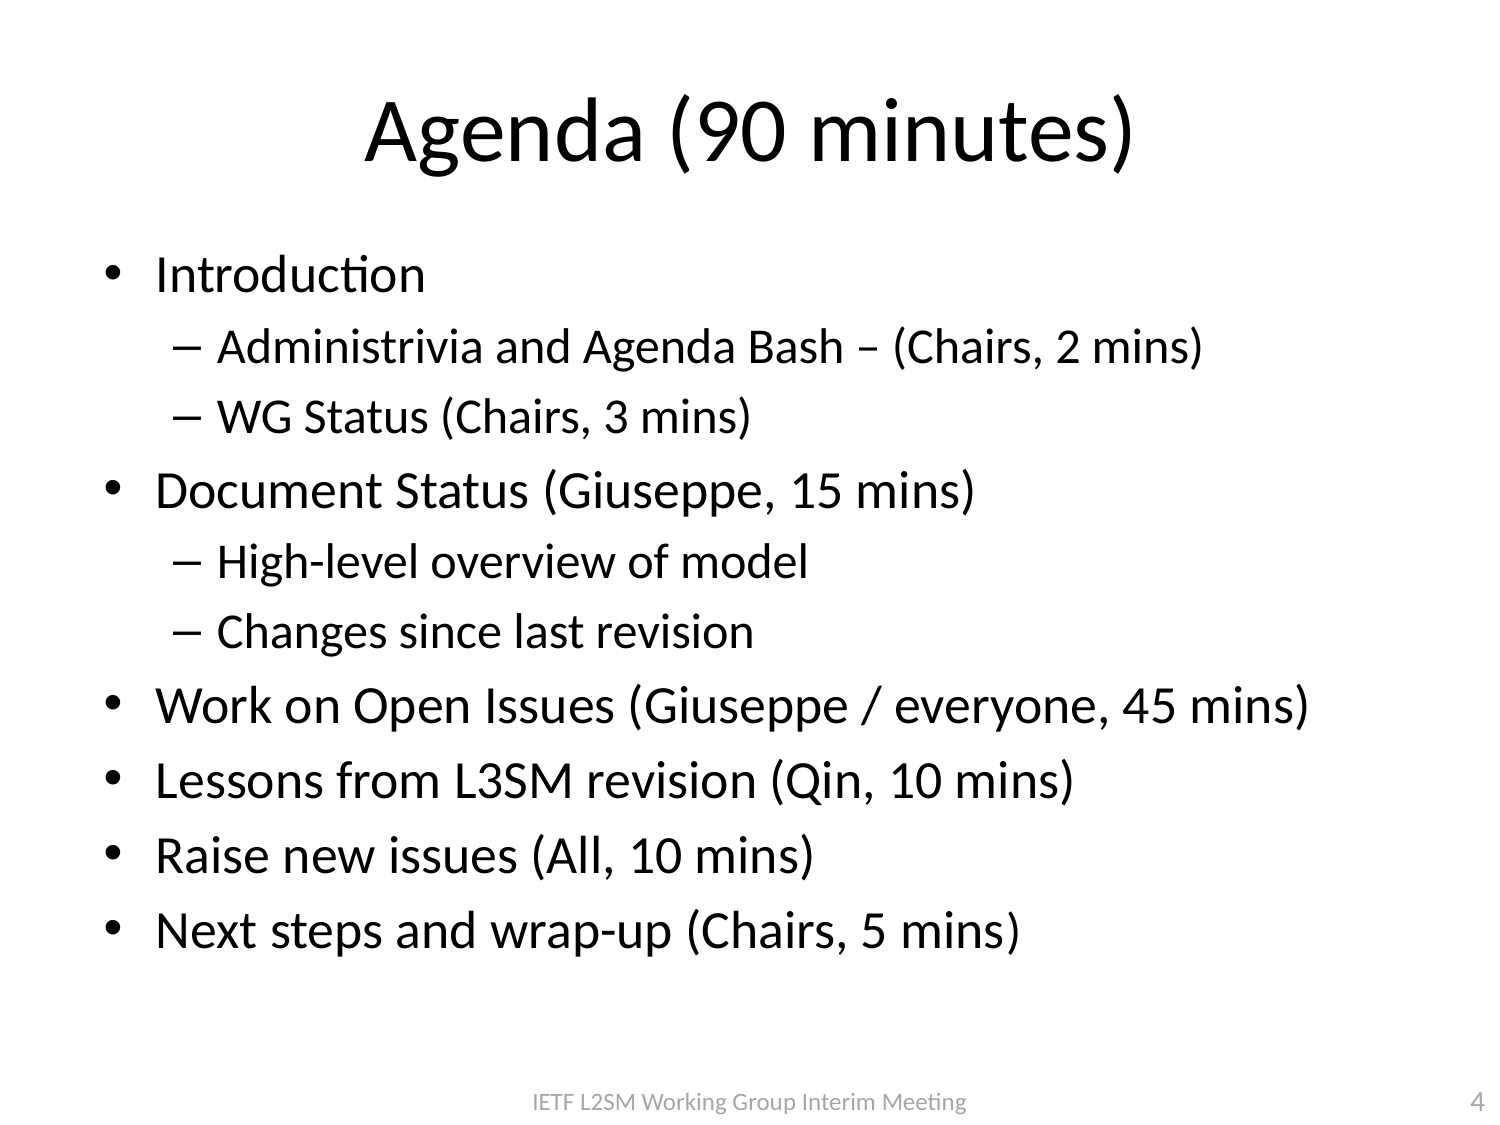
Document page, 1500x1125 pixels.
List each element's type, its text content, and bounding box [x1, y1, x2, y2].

list Introduction Administrivia and Agenda Bash – (Chairs, 2 mins) WG Status (Chairs, 3 mins) Document Status (Giuseppe, 15 mins) High-level overview of model Changes since last revision Work on Open Issues (Giuseppe / everyone, 45 mins) Lessons from L3SM revision (Qin, 10 mins) Raise new issues (All, 10 mins) Next steps and wrap-up (Chairs, 5 mins) [88, 231, 1439, 975]
title Agenda (90 minutes) [76, 30, 1427, 219]
